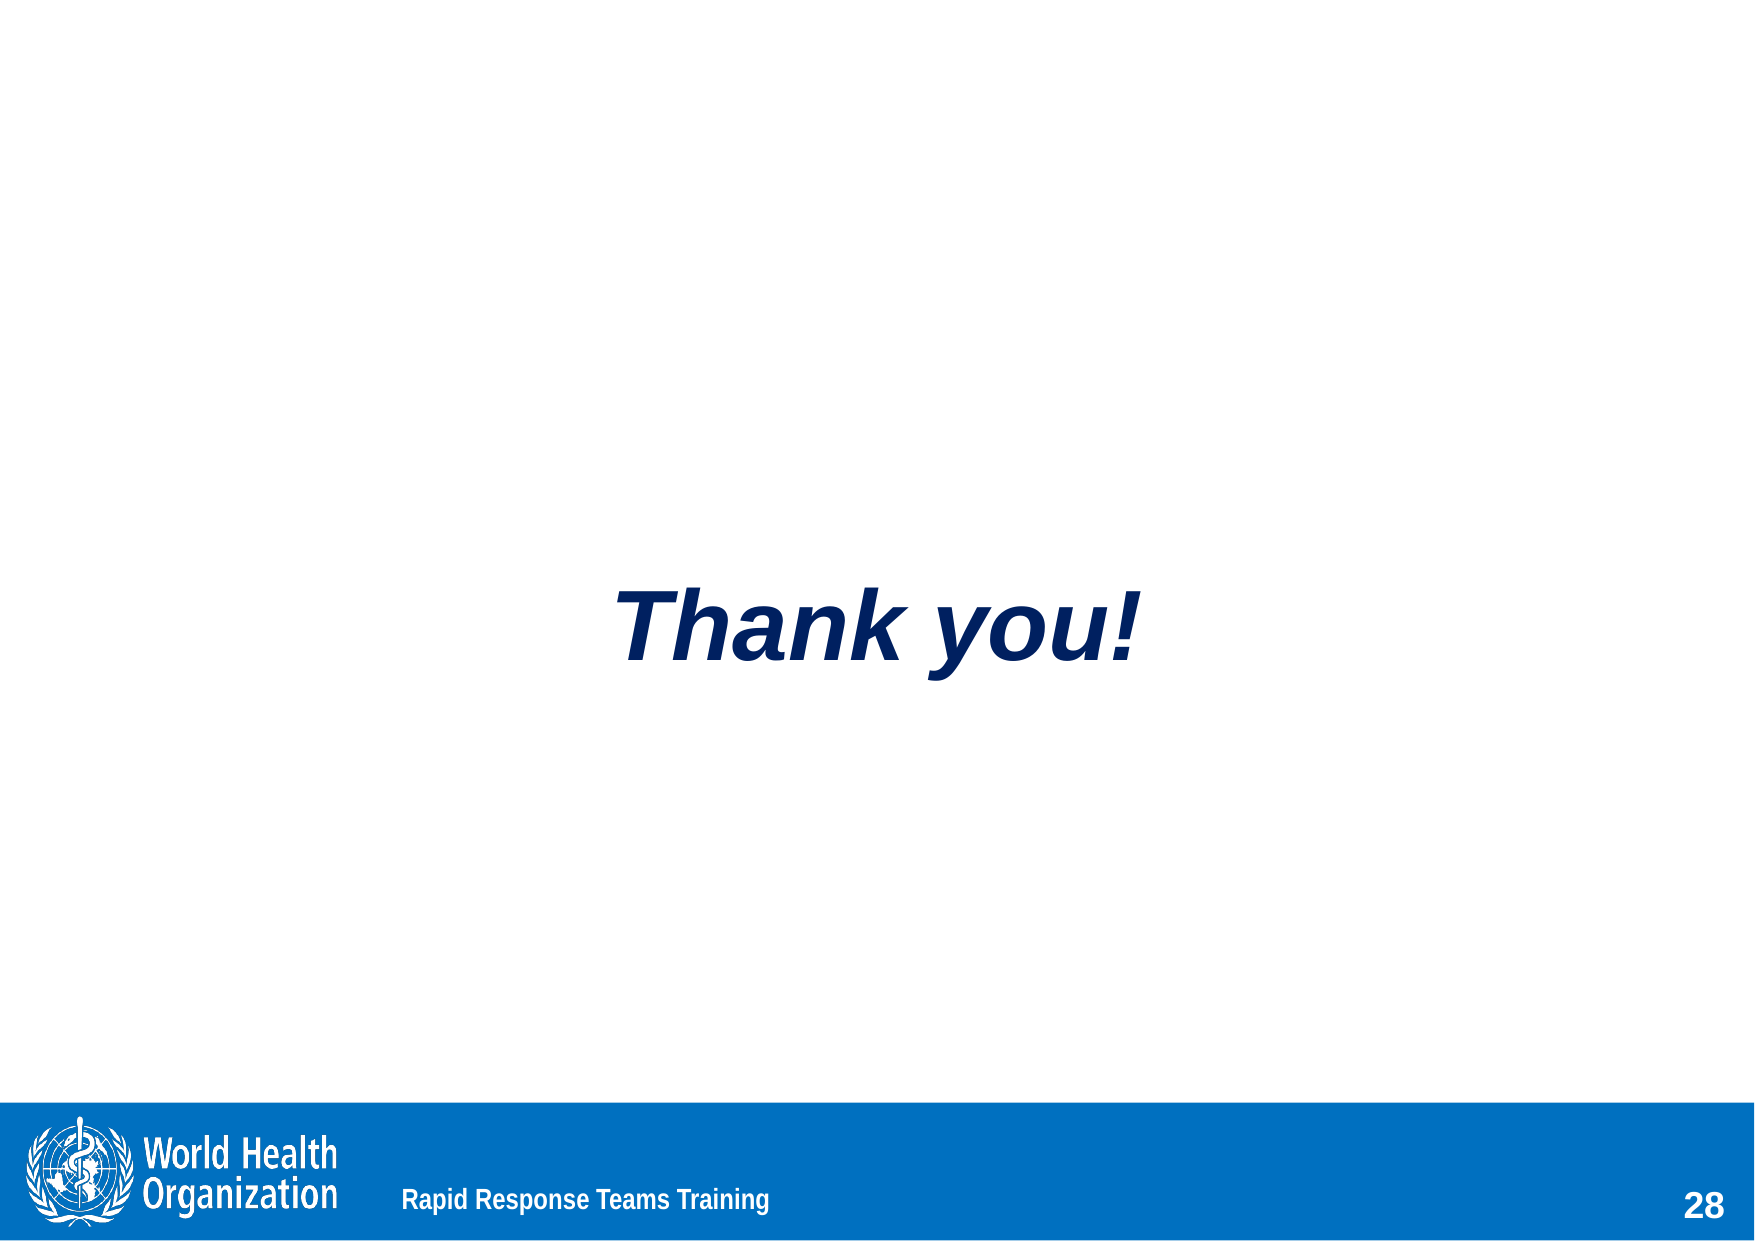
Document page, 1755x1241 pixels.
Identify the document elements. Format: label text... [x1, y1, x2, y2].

title Thank you! [87, 533, 1667, 707]
picture [25, 1116, 337, 1227]
